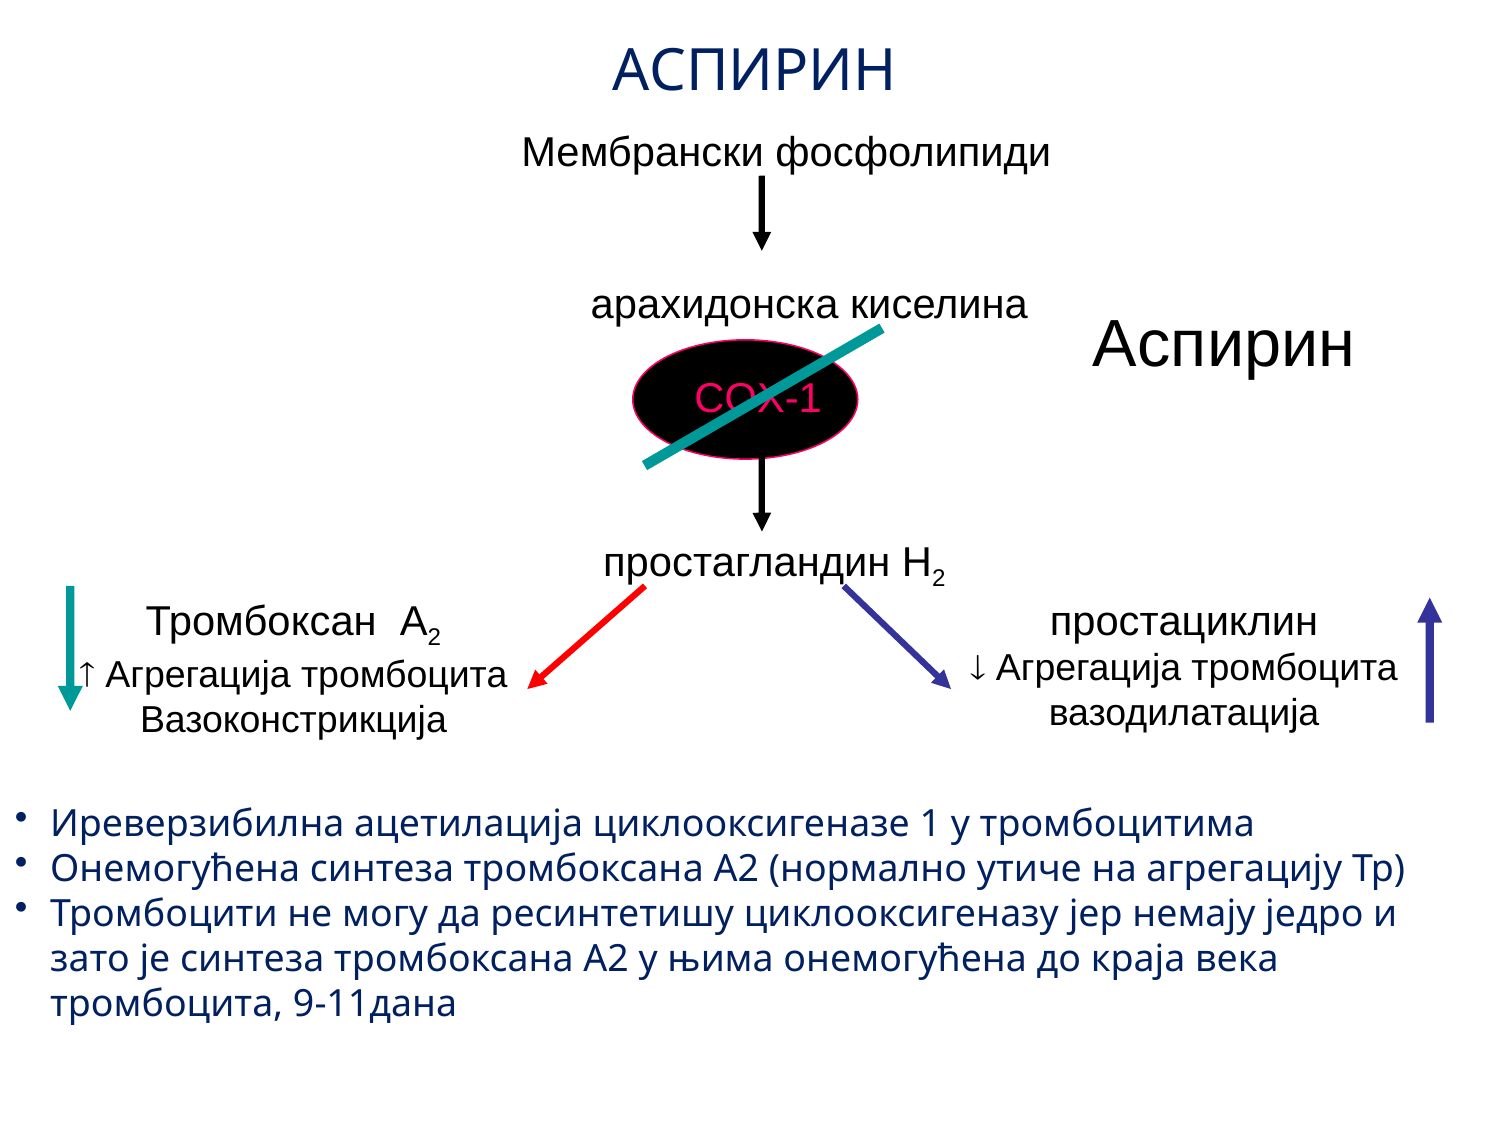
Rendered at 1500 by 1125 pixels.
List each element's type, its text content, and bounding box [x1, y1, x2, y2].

text_box COX-1 [679, 363, 838, 429]
text_box арахидонска киселина [575, 269, 1043, 335]
text_box [1423, 597, 1436, 723]
text_box Иреверзибилна ацетилација циклооксигеназе 1 у тромбоцитима Онемогућена синтеза тромбоксана А2 (нормално утиче на агрегацију Тр) Тромбоцити не могу да ресинтетишу циклооксигеназу јер немају једро и зато је синтеза тромбоксана А2 у њима онемогућена до краја века тромбоцита, 9-11дана [0, 791, 1500, 1077]
text_box [843, 585, 952, 690]
text_box простациклин  Агрегација тромбоцита вазодилатација [955, 585, 1413, 741]
text_box [64, 585, 77, 711]
text_box Мембрански фосфолипиди [506, 117, 1067, 182]
text_box Тромбоксан A2  Агрегација тромбоцита Вазоконстрикција [64, 585, 523, 748]
text_box [755, 457, 769, 527]
text_box АСПИРИН [9, 24, 1500, 110]
text_box Аспирин [1078, 292, 1383, 388]
text_box [527, 585, 646, 690]
text_box [755, 175, 768, 251]
text_box [632, 339, 858, 460]
text_box простагландин H2 [588, 527, 961, 599]
